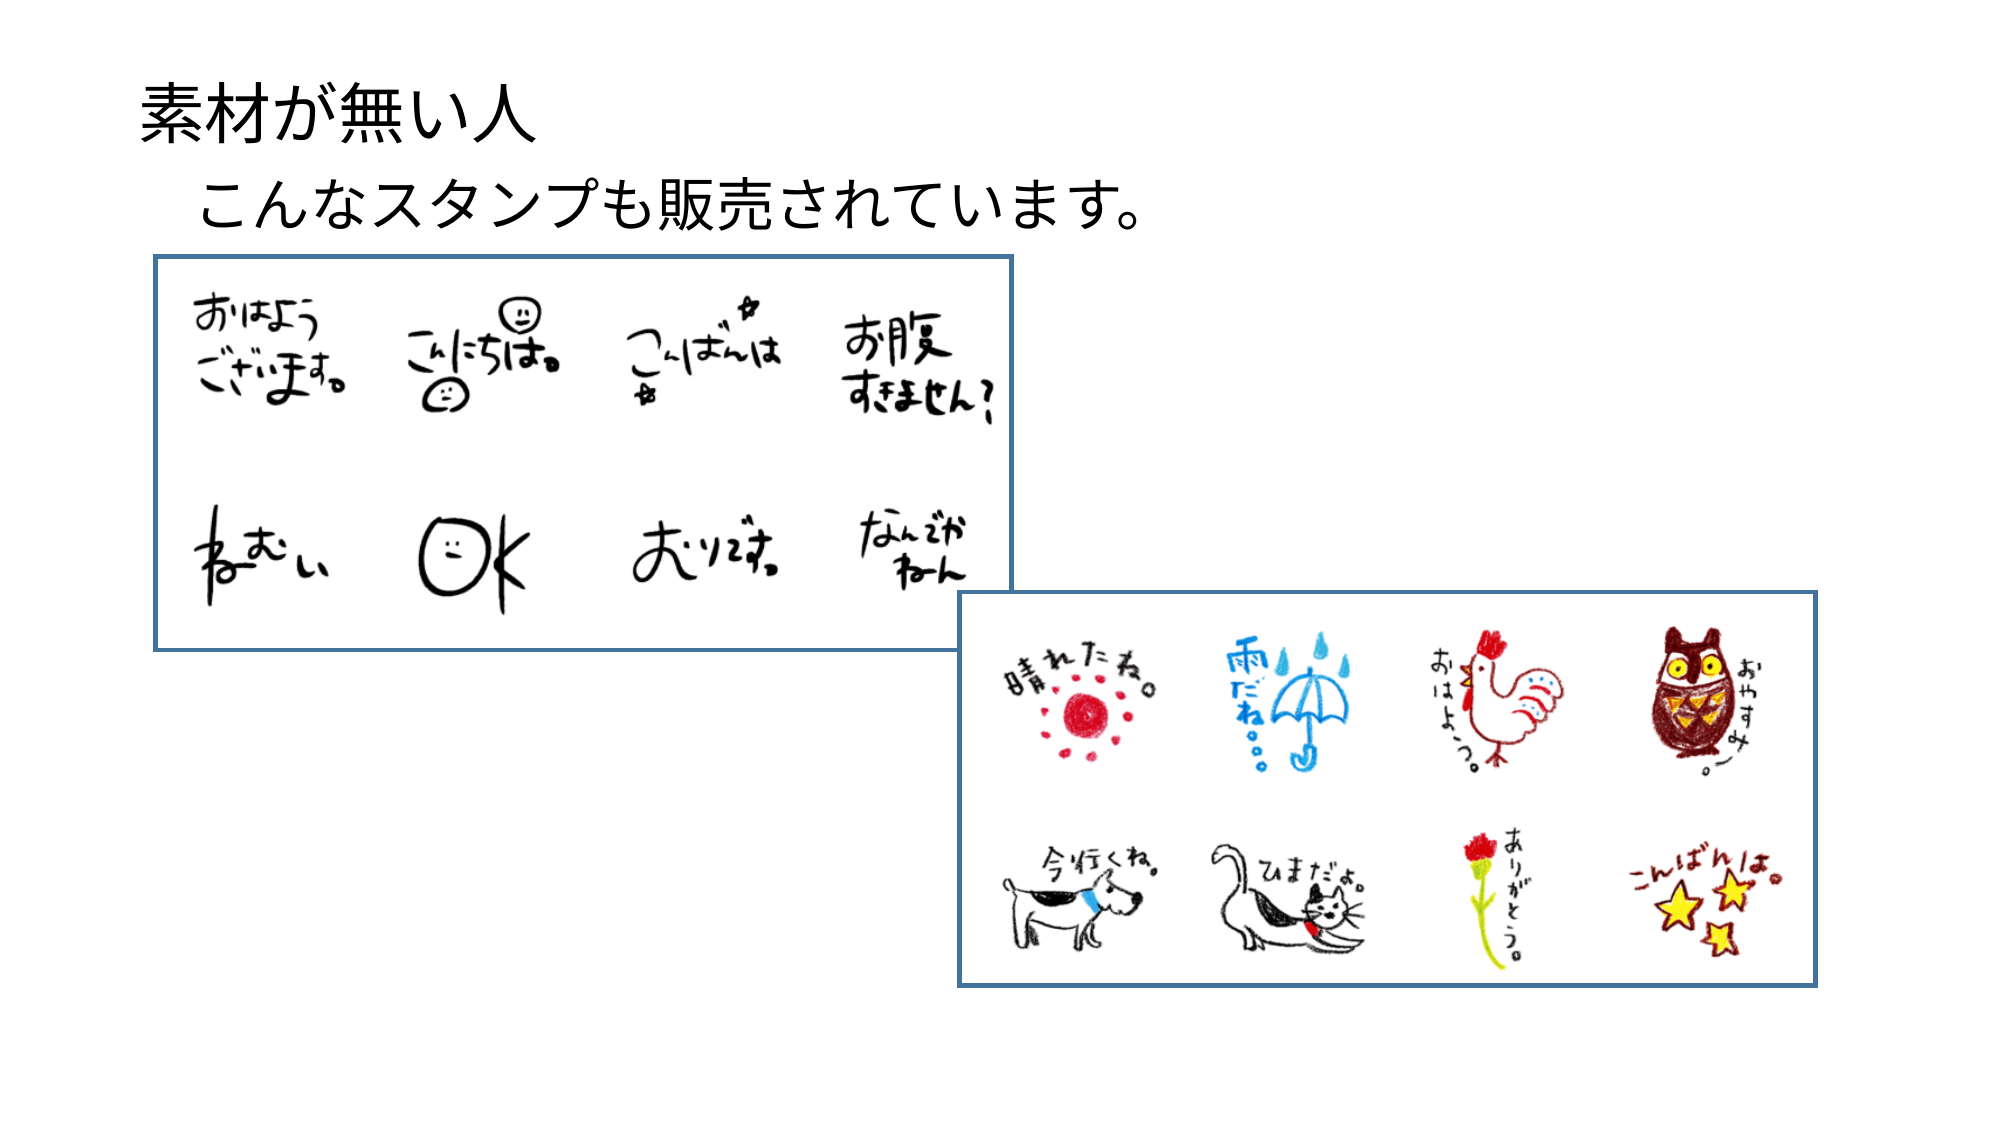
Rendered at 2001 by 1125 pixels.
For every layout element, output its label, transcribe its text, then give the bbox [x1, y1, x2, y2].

text_box 素材が無い人 [123, 64, 1566, 160]
text_box [958, 591, 1816, 986]
text_box こんなスタンプも販売されています。 [178, 160, 1348, 246]
text_box [154, 256, 958, 651]
picture [178, 256, 1792, 975]
